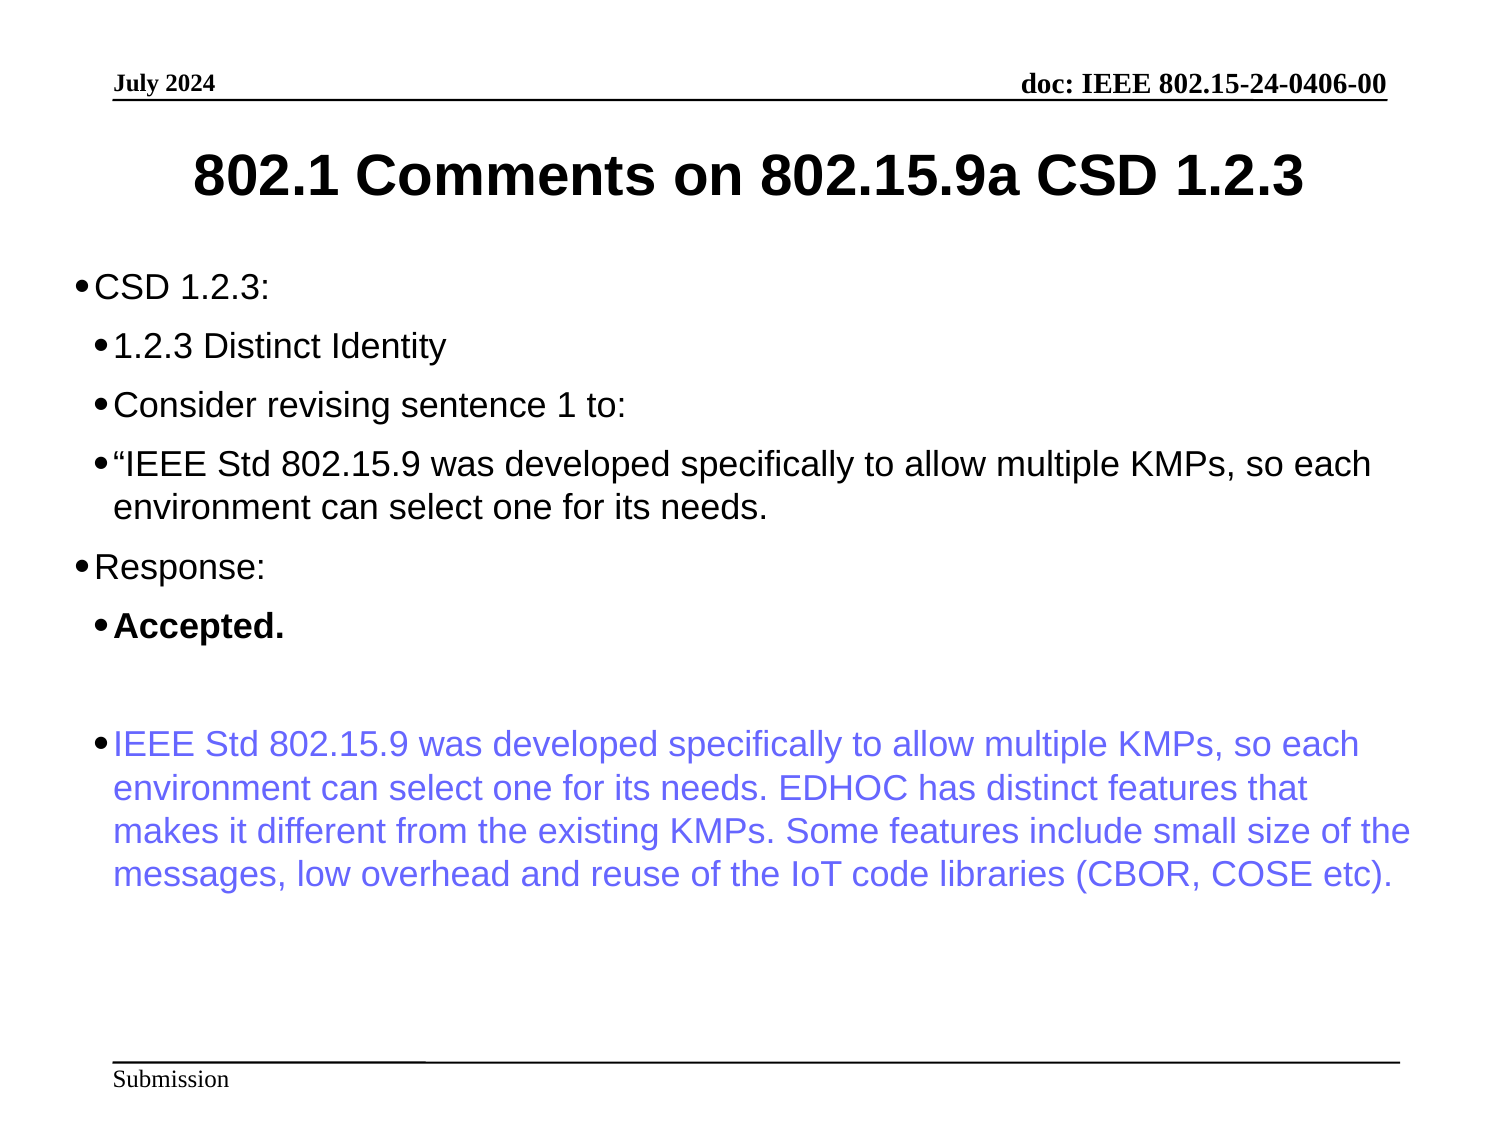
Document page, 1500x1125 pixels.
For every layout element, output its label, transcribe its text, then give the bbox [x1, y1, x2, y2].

text_box CSD 1.2.3: 1.2.3 Distinct Identity Consider revising sentence 1 to: “IEEE Std 802.15.9 was developed specifically to allow multiple KMPs, so each environment can select one for its needs. Response: Accepted. IEEE Std 802.15.9 was developed specifically to allow multiple KMPs, so each environment can select one for its needs. EDHOC has distinct features that makes it different from the existing KMPs. Some features include small size of the messages, low overhead and reuse of the IoT code libraries (CBOR, COSE etc). [74, 263, 1425, 916]
text_box 802.1 Comments on 802.15.9a CSD 1.2.3 [74, 112, 1425, 233]
